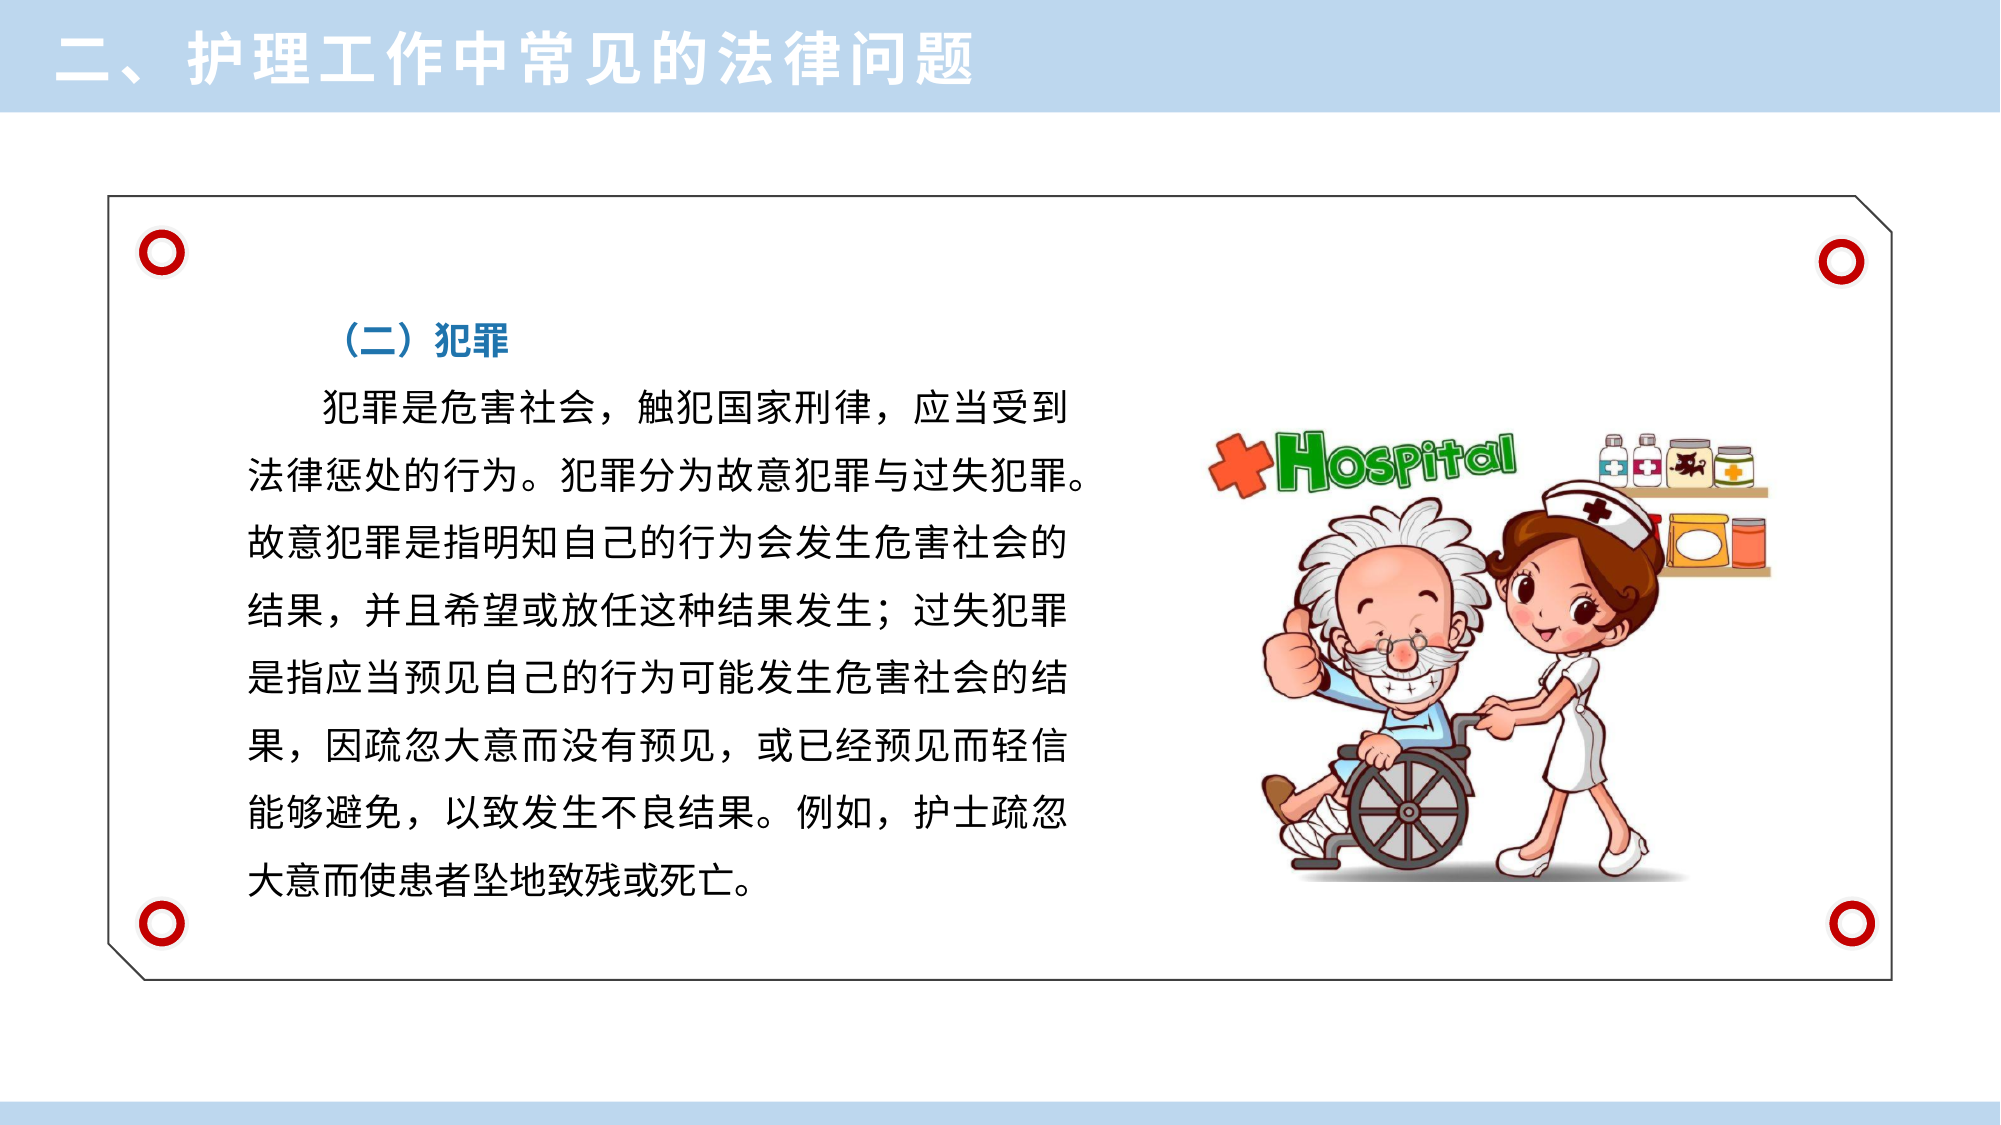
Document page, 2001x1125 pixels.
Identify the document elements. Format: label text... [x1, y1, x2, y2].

text_box [135, 897, 188, 950]
text_box （二）犯罪 犯罪是危害社会，触犯国家刑律，应当受到法律惩处的行为。犯罪分为故意犯罪与过失犯罪。故意犯罪是指明知自己的行为会发生危害社会的结果，并且希望或放任这种结果发生；过失犯罪是指应当预见自己的行为可能发生危害社会的结果，因疏忽大意而没有预见，或已经预见而轻信能够避免，以致发生不良结果。例如，护士疏忽大意而使患者坠地致残或死亡。 [232, 286, 1084, 909]
text_box [1815, 235, 1868, 288]
picture [1189, 376, 1817, 882]
text_box [1826, 897, 1879, 950]
text_box 二、护理工作中常见的法律问题 [41, 16, 987, 98]
text_box [107, 195, 1893, 981]
text_box [135, 226, 188, 279]
